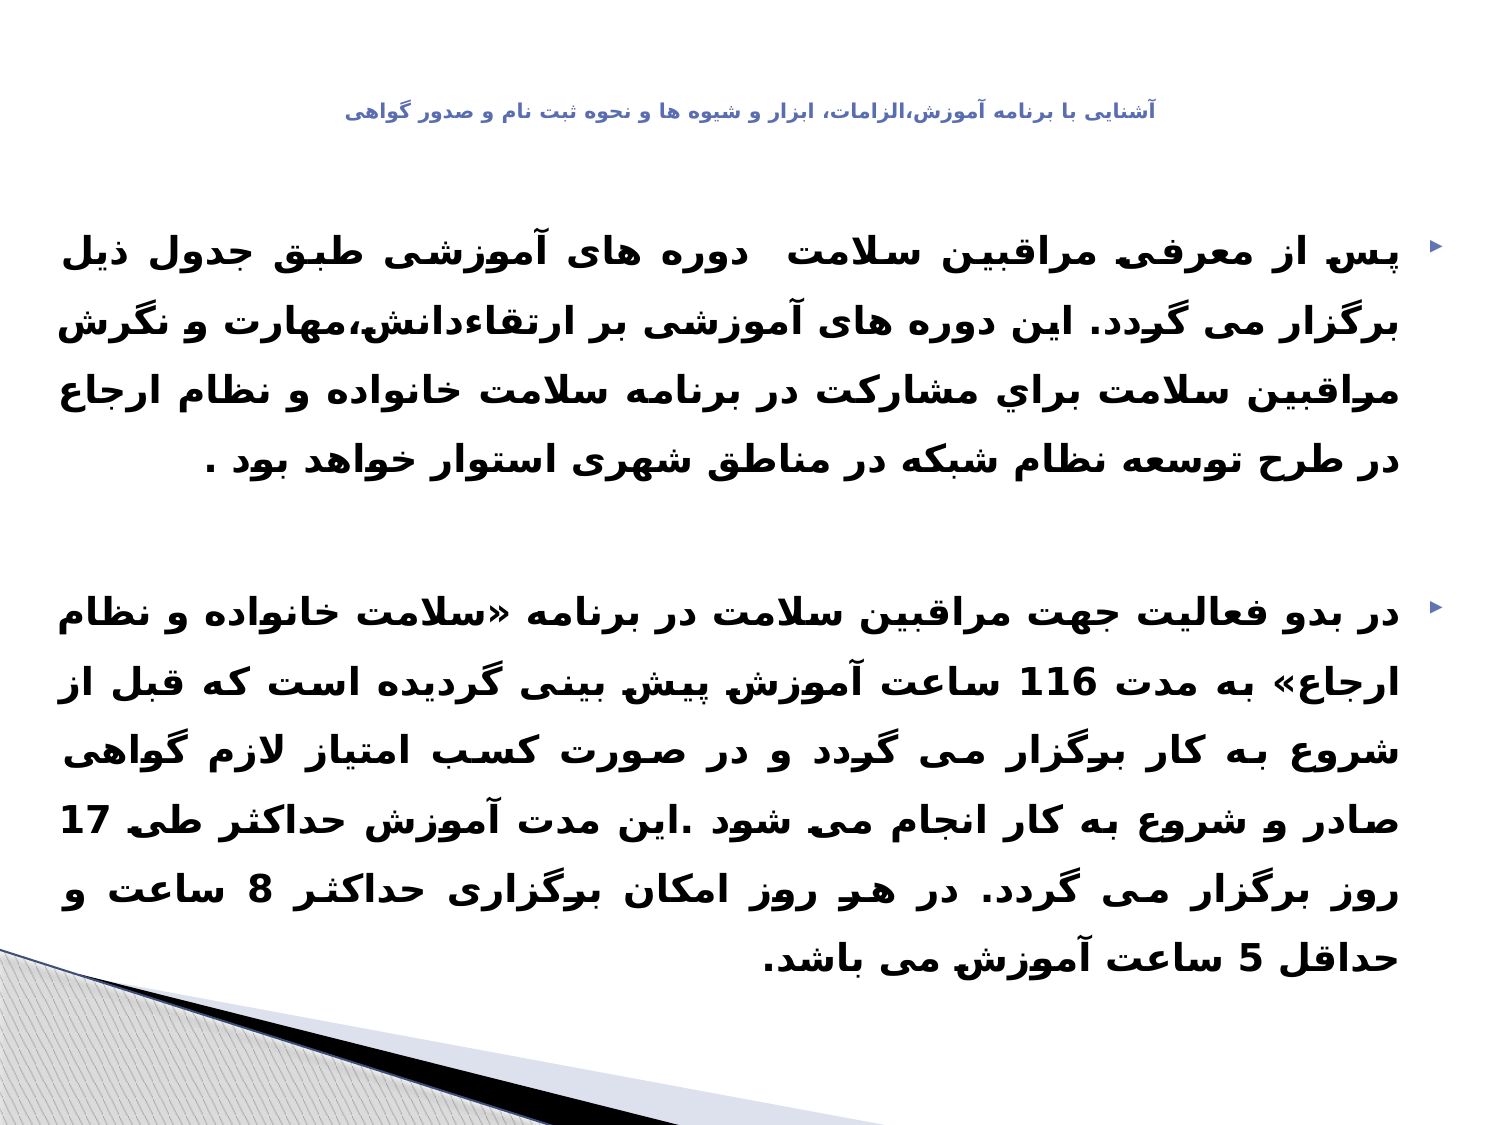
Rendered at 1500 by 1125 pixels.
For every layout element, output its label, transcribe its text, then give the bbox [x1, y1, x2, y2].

list پس از معرفی مراقبین سلامت دوره های آموزشی طبق جدول ذیل برگزار می گردد. این دوره های آموزشی بر ارتقاءدانش،مهارت و نگرش مراقبین سلامت براي مشارکت در برنامه سلامت خانواده و نظام ارجاع در طرح توسعه نظام شبکه در مناطق شهری استوار خواهد بود . در بدو فعالیت جهت مراقبین سلامت در برنامه «سلامت خانواده و نظام ارجاع» به مدت 116 ساعت آموزش پیش بینی گردیده است که قبل از شروع به کار برگزار می گردد و در صورت کسب امتیاز لازم گواهی صادر و شروع به کار انجام می شود .این مدت آموزش حداکثر طی 17 روز برگزار می گردد. در هر روز امکان برگزاری حداکثر 8 ساعت و حداقل 5 ساعت آموزش می باشد. [41, 196, 1471, 1000]
title آشنایی با برنامه آموزش،الزامات، ابزار و شیوه ها و نحوه ثبت نام و صدور گواهی [75, 45, 1425, 173]
